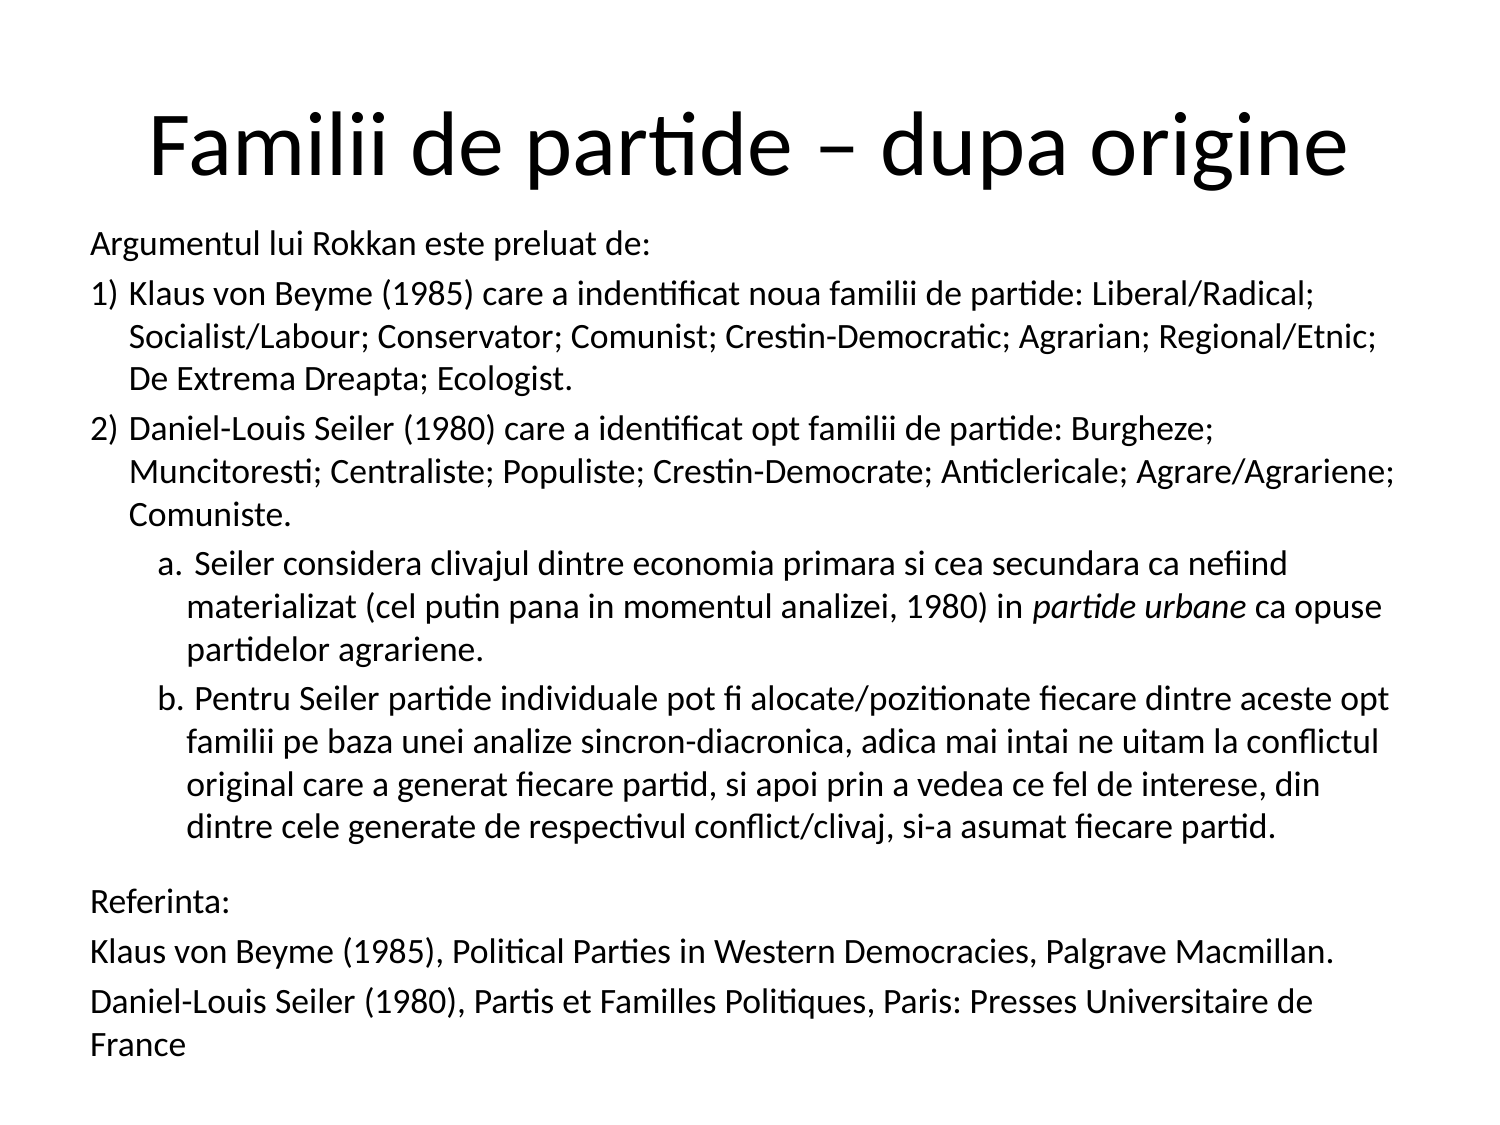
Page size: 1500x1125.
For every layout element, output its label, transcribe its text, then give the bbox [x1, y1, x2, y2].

title Familii de partide – dupa origine [75, 45, 1425, 212]
list Argumentul lui Rokkan este preluat de: Klaus von Beyme (1985) care a indentificat noua familii de partide: Liberal/Radical; Socialist/Labour; Conservator; Comunist; Crestin-Democratic; Agrarian; Regional/Etnic; De Extrema Dreapta; Ecologist. Daniel-Louis Seiler (1980) care a identificat opt familii de partide: Burgheze; Muncitoresti; Centraliste; Populiste; Crestin-Democrate; Anticlericale; Agrare/Agrariene; Comuniste. Seiler considera clivajul dintre economia primara si cea secundara ca nefiind materializat (cel putin pana in momentul analizei, 1980) in partide urbane ca opuse partidelor agrariene. Pentru Seiler partide individuale pot fi alocate/pozitionate fiecare dintre aceste opt familii pe baza unei analize sincron-diacronica, adica mai intai ne uitam la conflictul original care a generat fiecare partid, si apoi prin a vedea ce fel de interese, din dintre cele generate de respectivul conflict/clivaj, si-a asumat fiecare partid. Referinta: Klaus von Beyme (1985), Political Parties in Western Democracies, Palgrave Macmillan. Daniel-Louis Seiler (1980), Partis et Familles Politiques, Paris: Presses Universitaire de France [75, 212, 1425, 1075]
